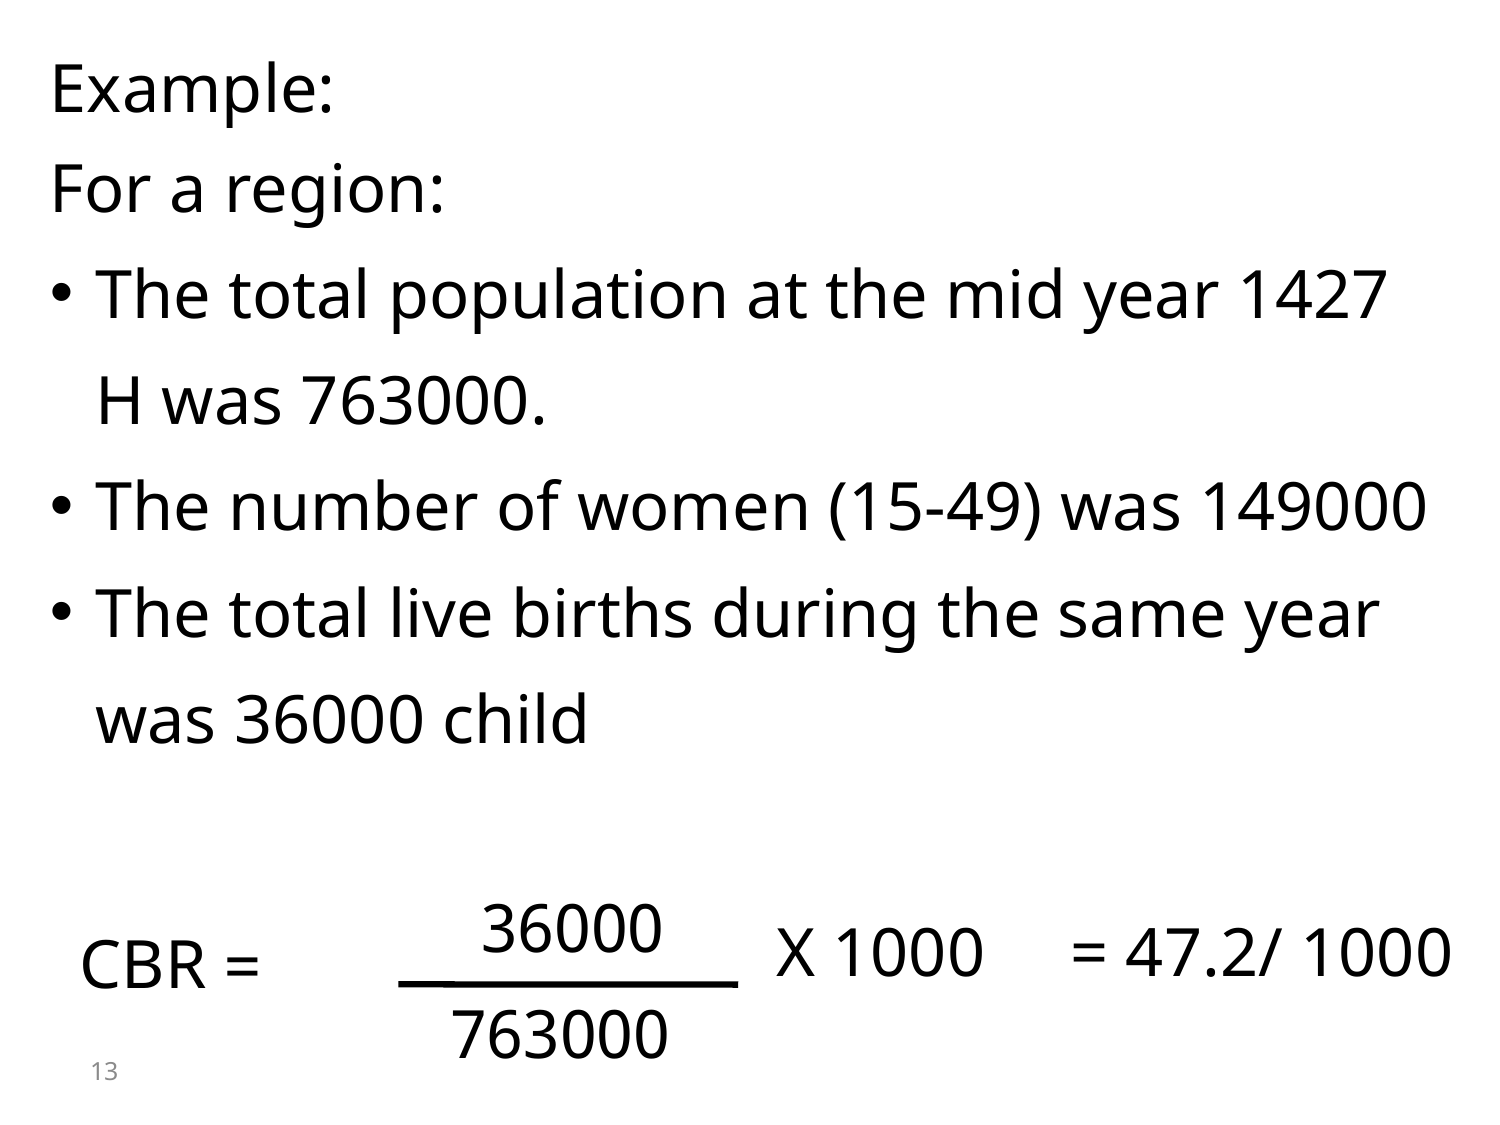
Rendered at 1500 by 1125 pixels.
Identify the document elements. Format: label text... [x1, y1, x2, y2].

text_box X 1000 [761, 902, 1001, 997]
slide_number 13 [75, 1042, 425, 1103]
text_box = CBR [64, 913, 293, 1009]
text_box = 47.2/ 1000 [1055, 902, 1469, 997]
text_box Example: For a region: The total population at the mid year 1427 H was 763000. The number of women (15-49) was 149000 The total live births during the same year was 36000 child [35, 18, 1465, 764]
text_box 763000 [435, 994, 686, 1079]
text_box 36000 [466, 878, 680, 974]
